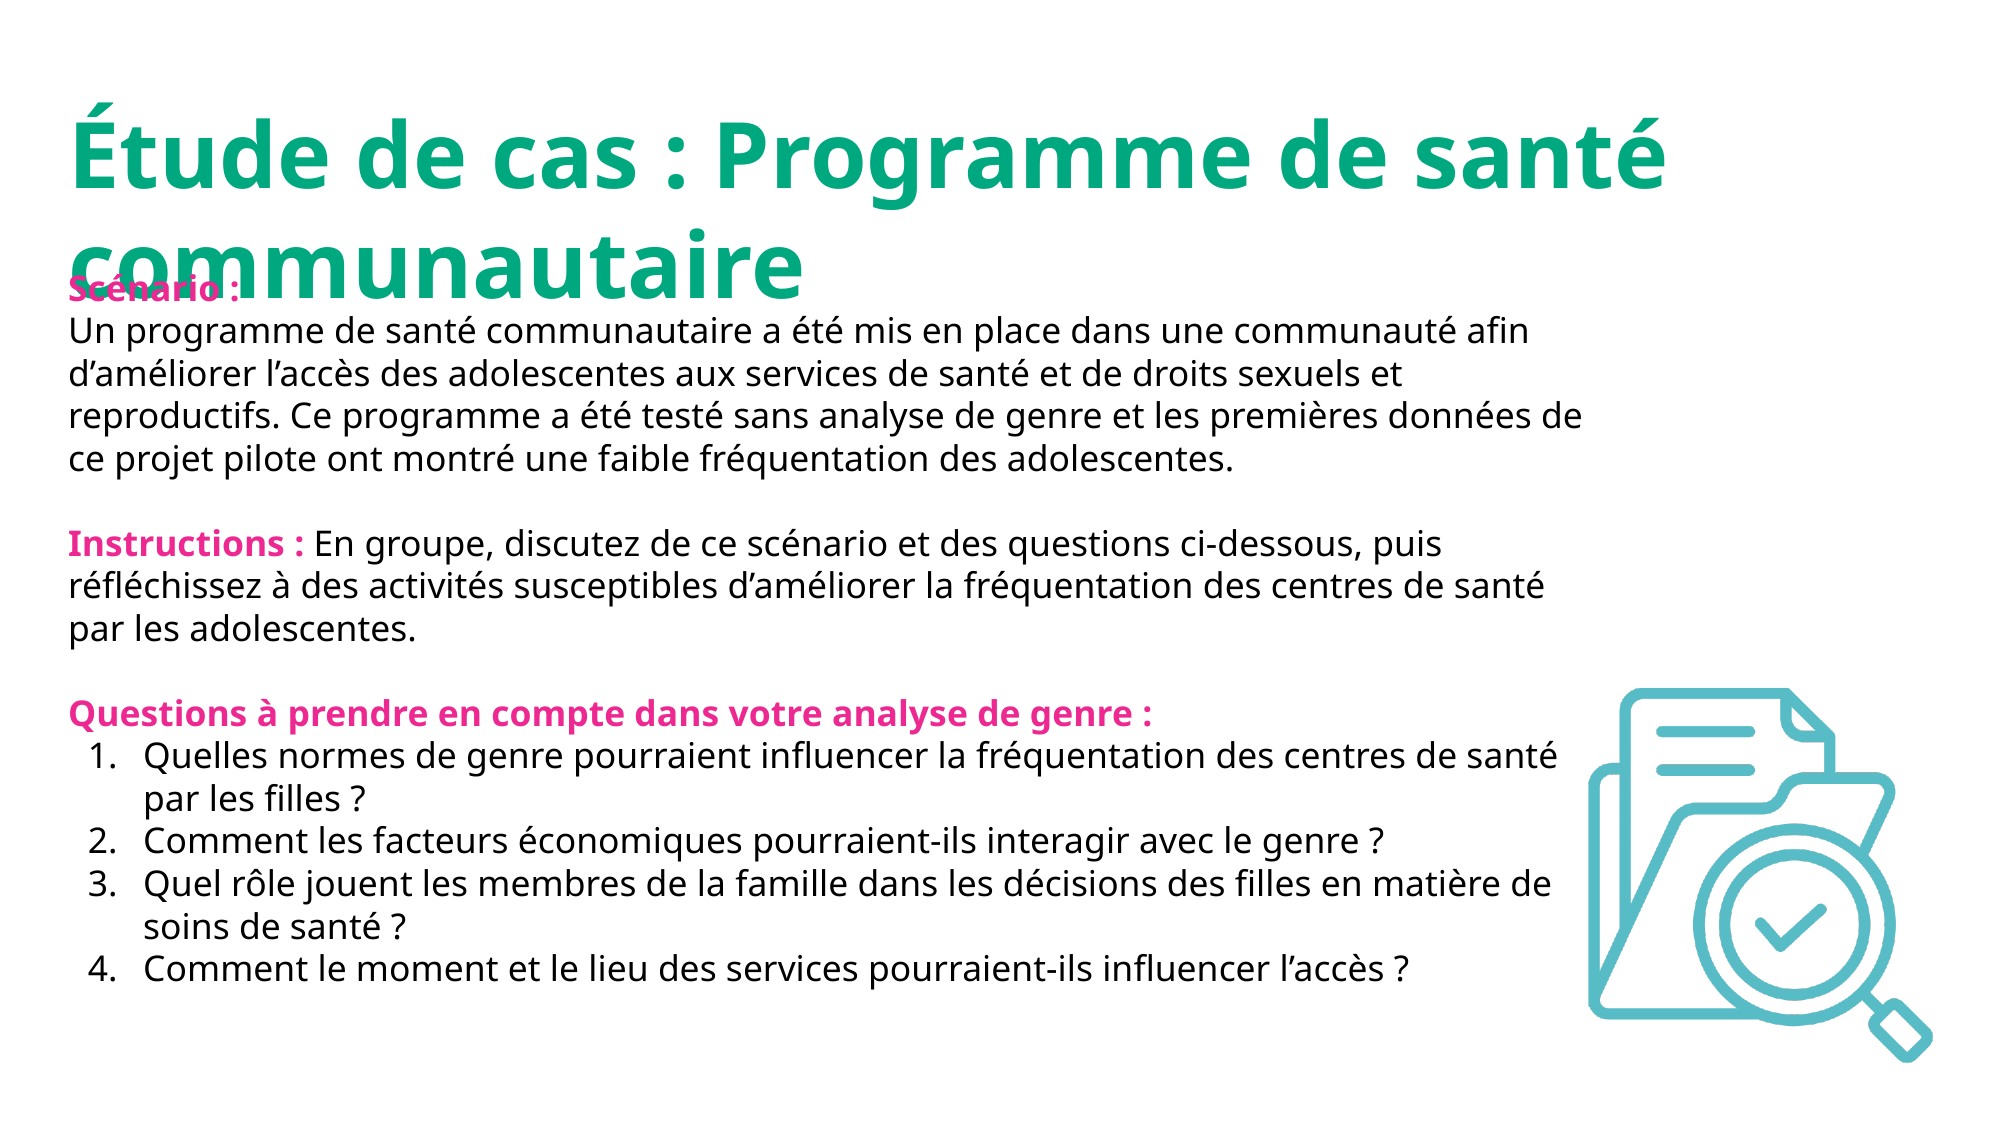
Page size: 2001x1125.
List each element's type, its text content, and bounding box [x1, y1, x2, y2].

list Scénario : Un programme de santé communautaire a été mis en place dans une communauté afin d’améliorer l’accès des adolescentes aux services de santé et de droits sexuels et reproductifs. Ce programme a été testé sans analyse de genre et les premières données de ce projet pilote ont montré une faible fréquentation des adolescentes. Instructions : En groupe, discutez de ce scénario et des questions ci-dessous, puis réfléchissez à des activités susceptibles d’améliorer la fréquentation des centres de santé par les adolescentes. Questions à prendre en compte dans votre analyse de genre : Quelles normes de genre pourraient influencer la fréquentation des centres de santé par les filles ? Comment les facteurs économiques pourraient-ils interagir avec le genre ? Quel rôle jouent les membres de la famille dans les décisions des filles en matière de soins de santé ? Comment le moment et le lieu des services pourraient-ils influencer l’accès ? [68, 265, 1584, 967]
title Étude de cas : Programme de santé communautaire [68, 97, 1932, 223]
picture [1568, 670, 1947, 1075]
